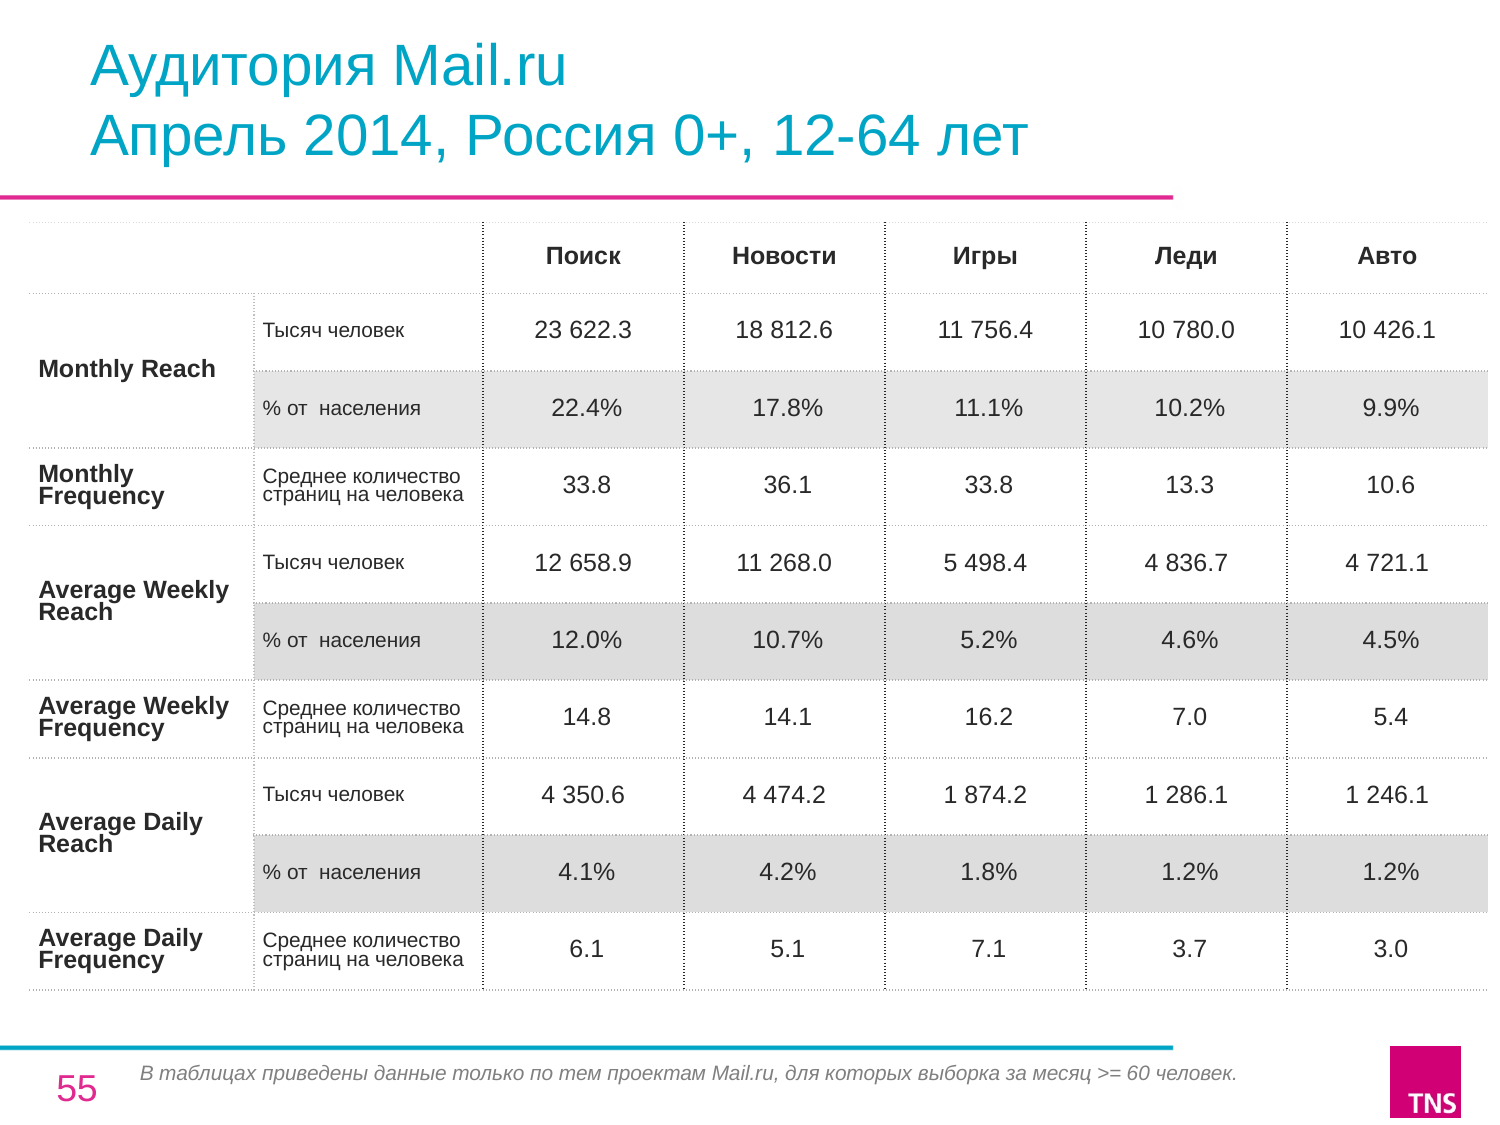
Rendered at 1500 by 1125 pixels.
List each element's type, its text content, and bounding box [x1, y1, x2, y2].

text_box В таблицах приведены данные только по тем проектам Mail.ru, для которых выборка за месяц >= 60 человек. [124, 1052, 1463, 1092]
table_cell Тысяч человек [254, 526, 483, 603]
table_cell 23 622.3 [483, 294, 684, 371]
table_cell 1.2% [1086, 835, 1287, 912]
table_cell 3.0 [1287, 912, 1488, 990]
table_cell 4 721.1 [1287, 526, 1488, 603]
table_cell 10 780.0 [1086, 294, 1287, 371]
table_cell 6.1 [483, 912, 684, 990]
table_cell 1.8% [885, 835, 1086, 912]
table_cell 11 756.4 [885, 294, 1086, 371]
table_cell Monthly Frequency [29, 448, 254, 526]
table_cell 5.2% [885, 603, 1086, 680]
table_cell 1 286.1 [1086, 758, 1287, 835]
table_cell 22.4% [483, 371, 684, 448]
table_cell 1 874.2 [885, 758, 1086, 835]
table_cell 1.2% [1287, 835, 1488, 912]
table_cell 1 246.1 [1287, 758, 1488, 835]
table_cell 14.8 [483, 680, 684, 758]
table_cell 18 812.6 [684, 294, 885, 371]
table_cell Тысяч человек [254, 758, 483, 835]
table_cell 16.2 [885, 680, 1086, 758]
table_header Поиск [483, 223, 684, 294]
table_header Леди [1086, 223, 1287, 294]
table_cell 7.1 [885, 912, 1086, 990]
table_cell 11 268.0 [684, 526, 885, 603]
table_cell Среднее количество страниц на человека [254, 912, 483, 990]
table_cell 14.1 [684, 680, 885, 758]
table_header Игры [885, 223, 1086, 294]
table_cell 4 836.7 [1086, 526, 1287, 603]
table_cell 17.8% [684, 371, 885, 448]
table_cell 33.8 [483, 448, 684, 526]
picture [0, 0, 1500, 1125]
table_header Авто [1287, 223, 1488, 294]
table_cell 10.2% [1086, 371, 1287, 448]
table_cell 4.2% [684, 835, 885, 912]
table_cell 4 350.6 [483, 758, 684, 835]
table_cell Тысяч человек [254, 294, 483, 371]
table_cell 5 498.4 [885, 526, 1086, 603]
table_cell Monthly Reach [29, 294, 254, 448]
table_cell 4 474.2 [684, 758, 885, 835]
table_header Новости [684, 223, 885, 294]
table_cell 10 426.1 [1287, 294, 1488, 371]
table_cell % от населения [254, 603, 483, 680]
table_cell % от населения [254, 835, 483, 912]
table_cell 5.1 [684, 912, 885, 990]
table_cell 10.7% [684, 603, 885, 680]
table_cell 4.1% [483, 835, 684, 912]
table_cell Average Weekly Reach [29, 526, 254, 680]
table_cell Среднее количество страниц на человека [254, 680, 483, 758]
table_cell Average Daily Frequency [29, 912, 254, 990]
table_cell Среднее количество страниц на человека [254, 448, 483, 526]
table_cell 4.5% [1287, 603, 1488, 680]
table_cell 7.0 [1086, 680, 1287, 758]
table_cell 4.6% [1086, 603, 1287, 680]
table_cell 5.4 [1287, 680, 1488, 758]
title Аудитория Mail.ru Апрель 2014, Россия 0+, 12-64 лет [74, 8, 1476, 187]
table_cell 10.6 [1287, 448, 1488, 526]
table_cell 11.1% [885, 371, 1086, 448]
table_cell 12.0% [483, 603, 684, 680]
table_cell % от населения [254, 371, 483, 448]
table_cell Average Daily Reach [29, 758, 254, 912]
table_cell 3.7 [1086, 912, 1287, 990]
table_cell 33.8 [885, 448, 1086, 526]
table_cell 13.3 [1086, 448, 1287, 526]
slide_number 55 [40, 1055, 392, 1125]
table_cell 36.1 [684, 448, 885, 526]
table_cell 12 658.9 [483, 526, 684, 603]
table_cell 9.9% [1287, 371, 1488, 448]
table_cell Average Weekly Frequency [29, 680, 254, 758]
table_header [29, 223, 483, 294]
